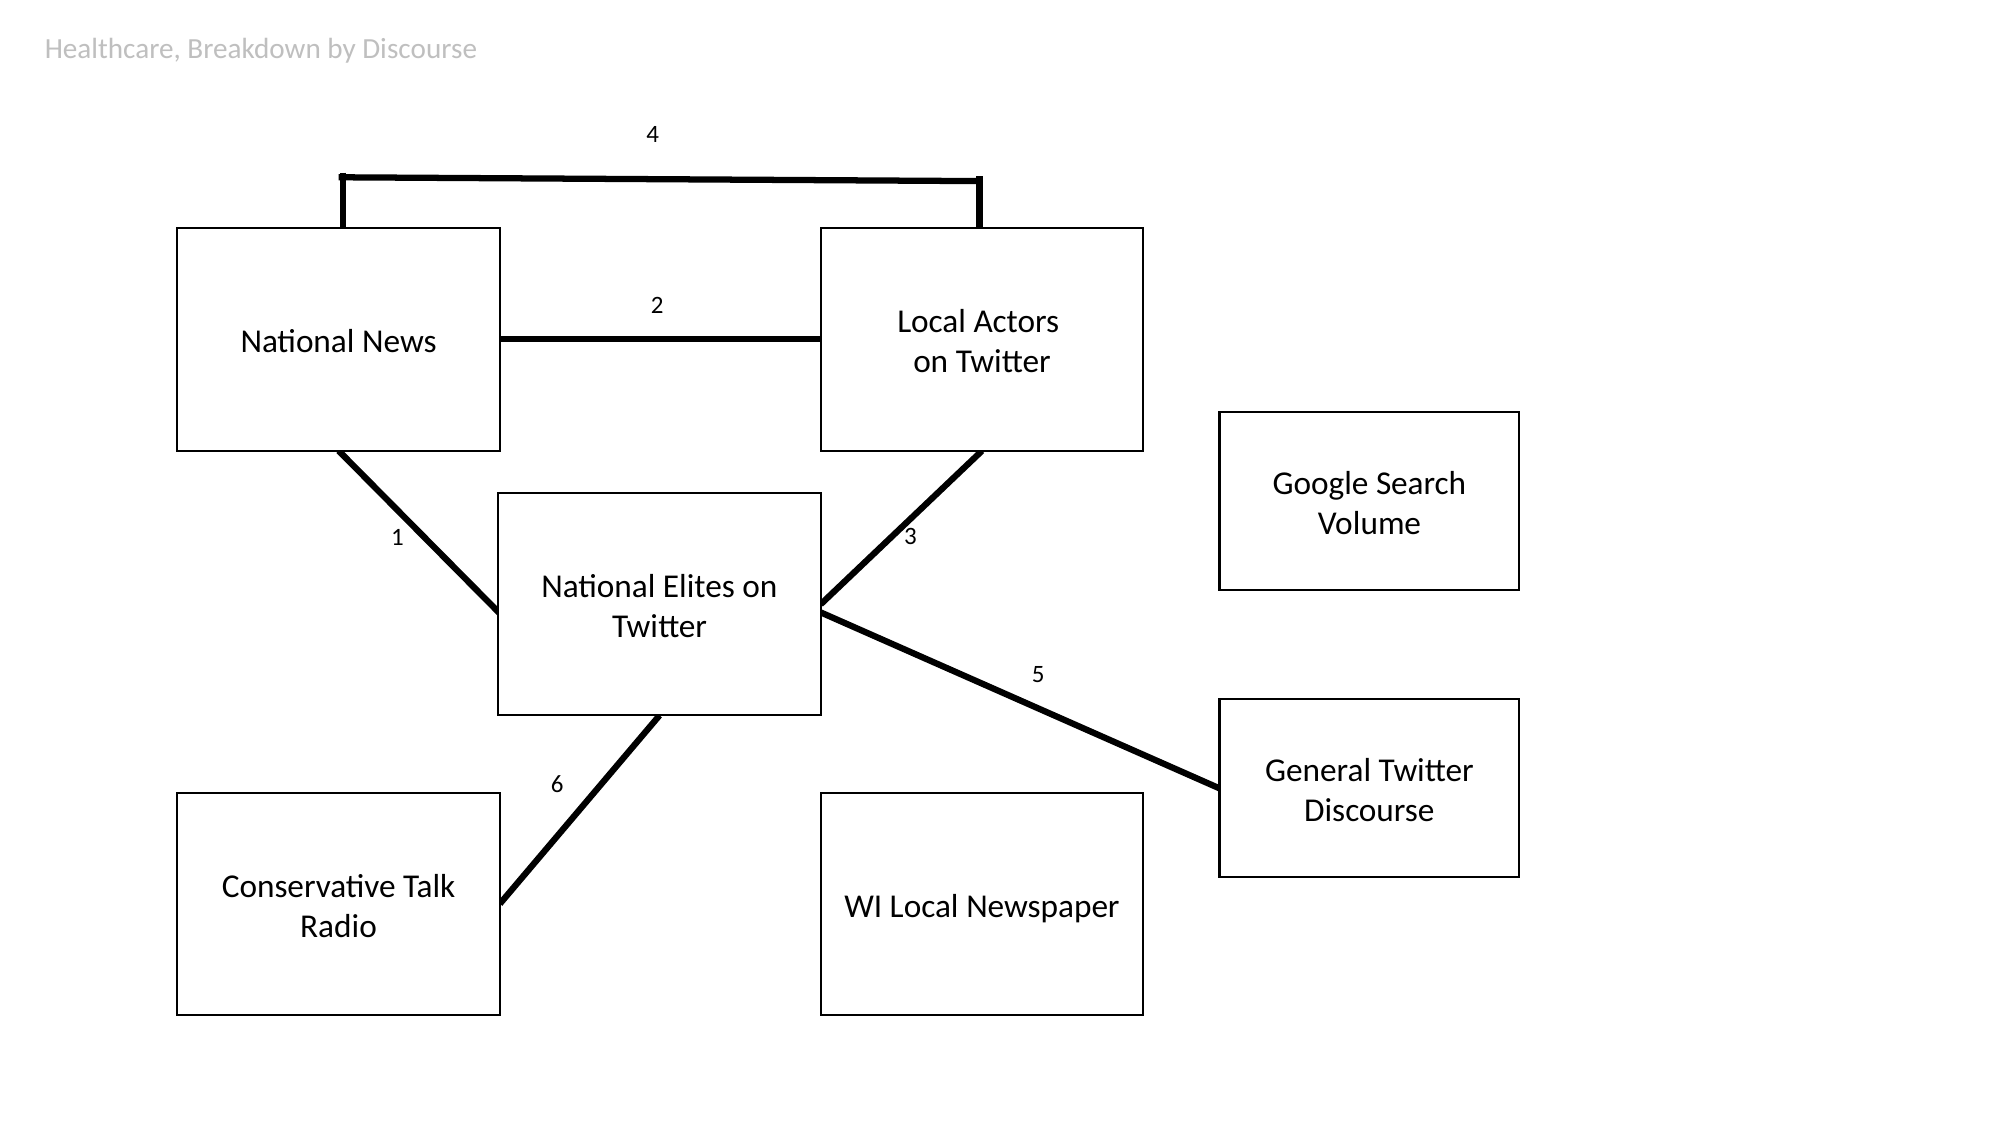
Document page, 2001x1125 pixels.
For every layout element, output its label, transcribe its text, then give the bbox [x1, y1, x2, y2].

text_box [177, 109, 1520, 1015]
text_box Healthcare, Breakdown by Discourse [30, 22, 520, 72]
